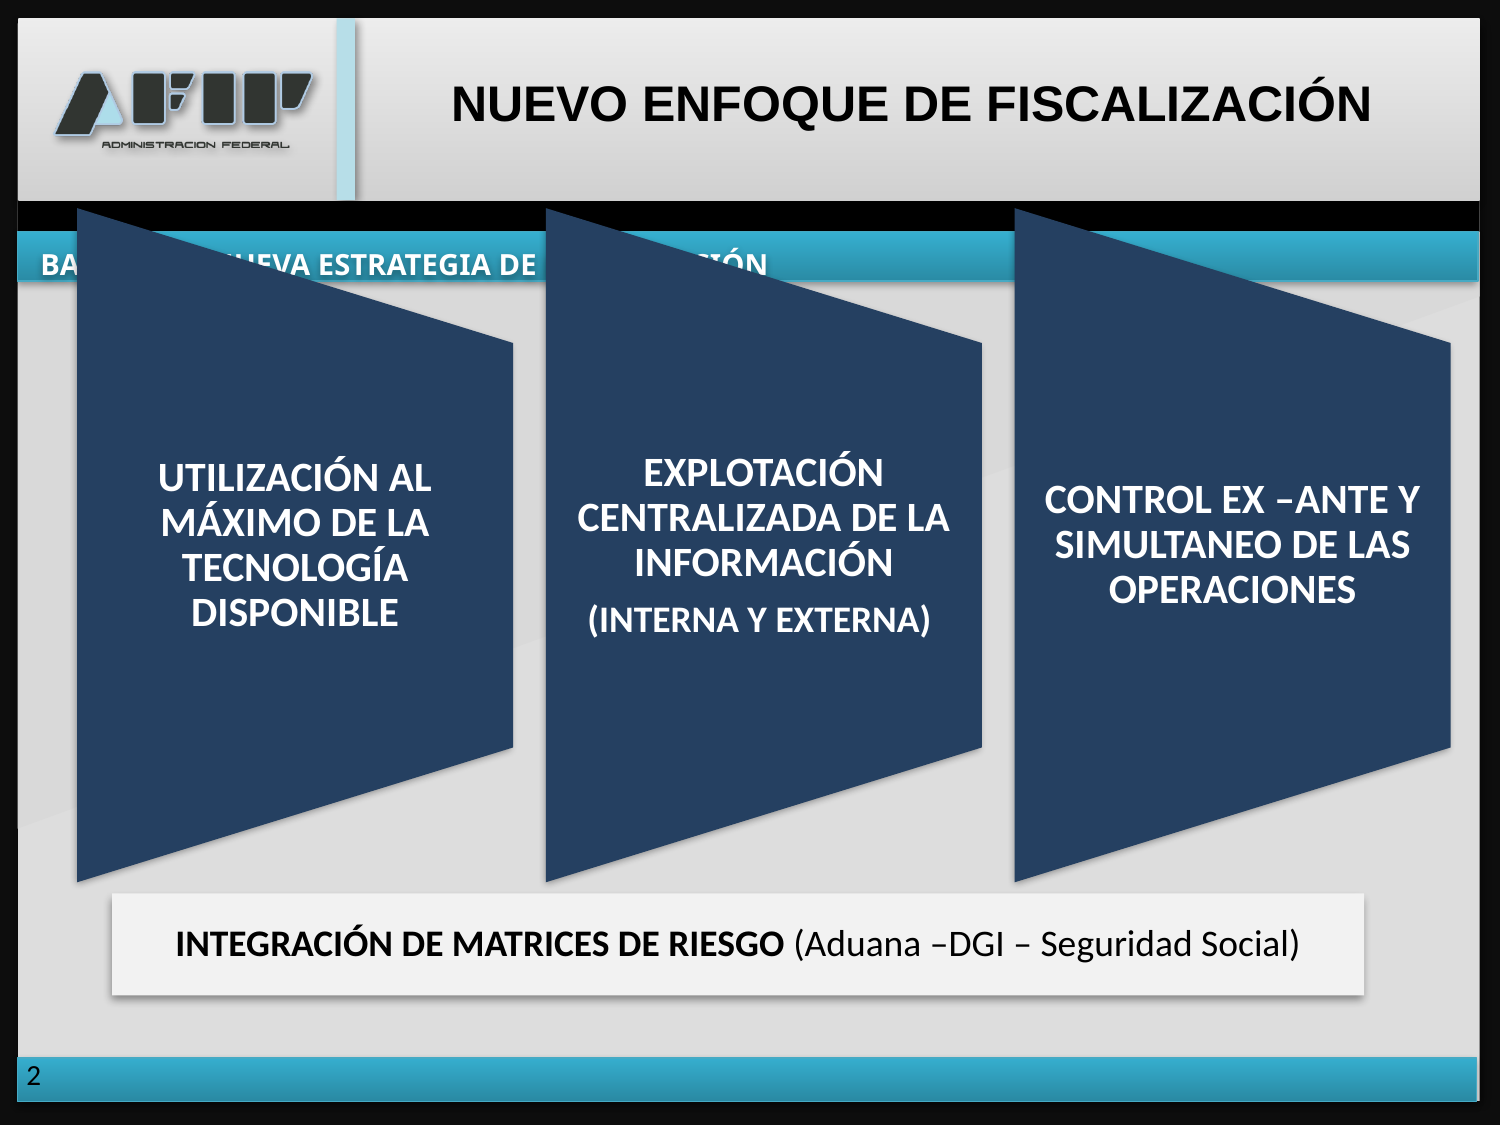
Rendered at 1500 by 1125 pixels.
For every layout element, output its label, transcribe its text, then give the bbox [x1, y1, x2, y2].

text_box BASE DE LA NUEVA ESTRATEGIA DE FISCALIZACIÓN [25, 231, 70, 290]
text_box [76, 207, 1451, 883]
picture [53, 71, 313, 148]
text_box INTEGRACIÓN DE MATRICES DE RIESGO (Aduana –DGI – Seguridad Social) [110, 891, 1366, 997]
text_box 2 [11, 1041, 362, 1102]
